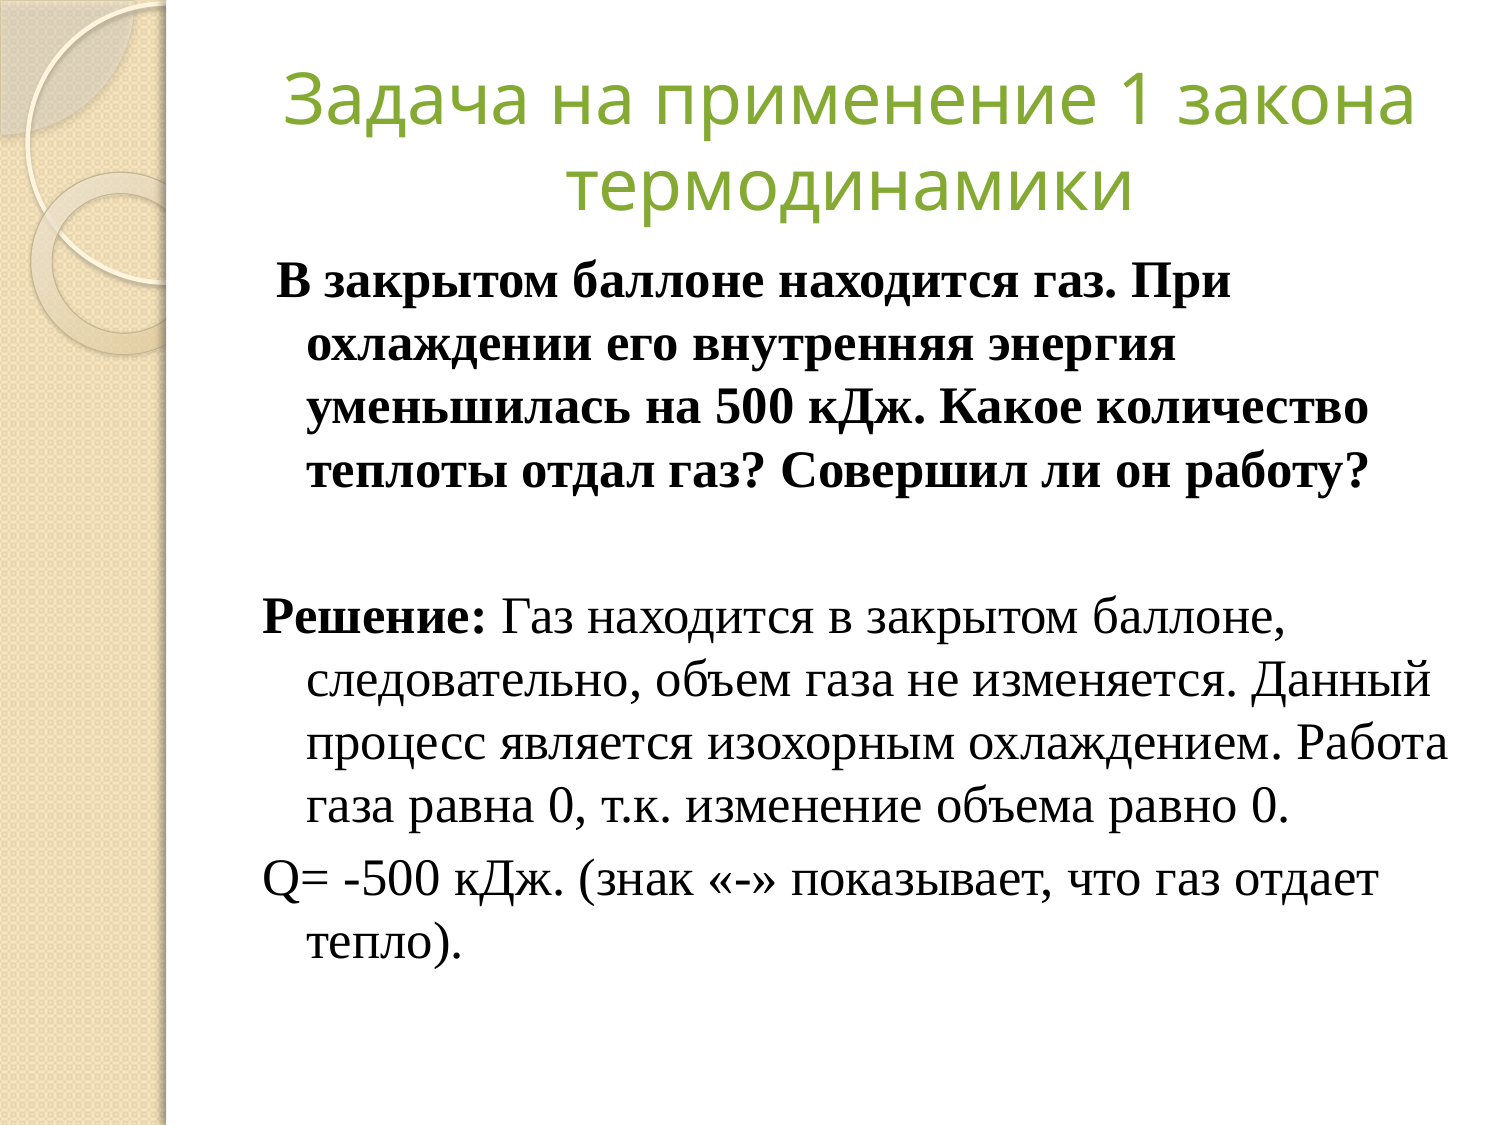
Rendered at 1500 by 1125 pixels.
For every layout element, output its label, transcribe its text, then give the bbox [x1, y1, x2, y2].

list В закрытом баллоне находится газ. При охлаждении его внутренняя энергия уменьшилась на 500 кДж. Какое количество теплоты отдал газ? Совершил ли он работу? Решение: Газ находится в закрытом баллоне, следовательно, объем газа не изменяется. Данный процесс является изохорным охлаждением. Работа газа равна 0, т.к. изменение объема равно 0. Q= -500 кДж. (знак «-» показывает, что газ отдает тепло). [235, 237, 1466, 1025]
title Задача на применение 1 закона термодинамики [235, 45, 1466, 233]
